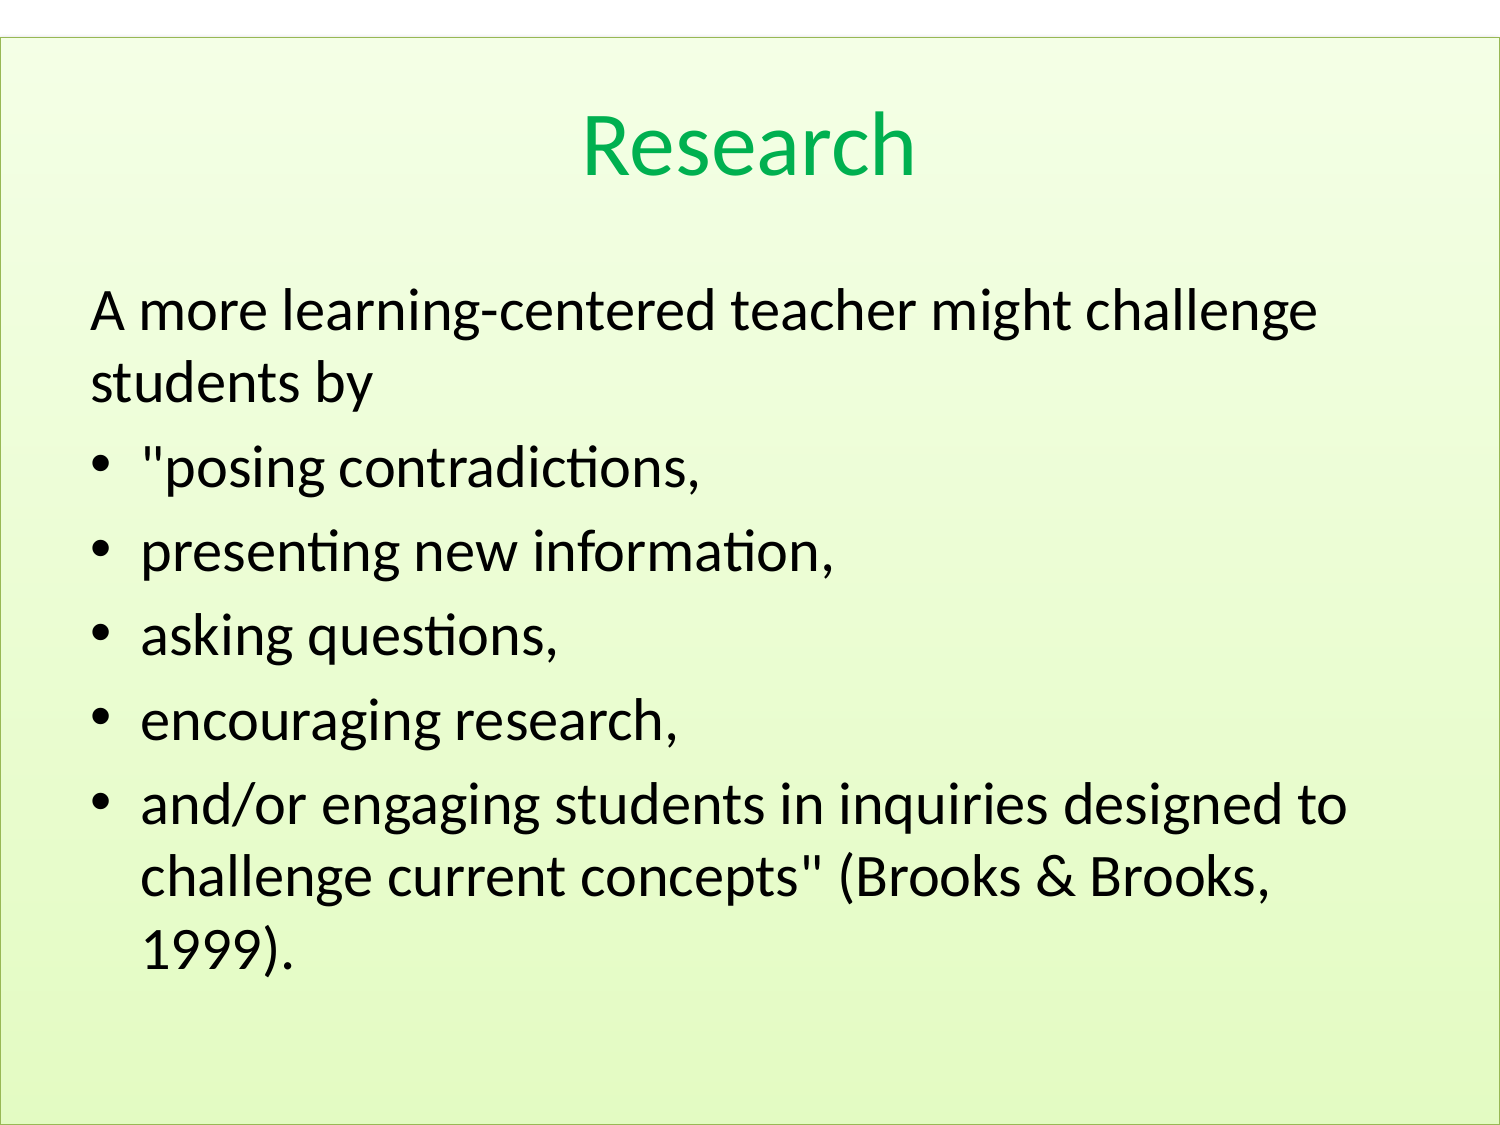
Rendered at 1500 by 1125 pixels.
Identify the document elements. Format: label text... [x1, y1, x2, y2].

title Research [75, 45, 1425, 233]
list A more learning-centered teacher might challenge students by "posing contradictions, presenting new information, asking questions, encouraging research, and/or engaging students in inquiries designed to challenge current concepts" (Brooks & Brooks, 1999). [75, 262, 1425, 1000]
text_box [0, 37, 1500, 1125]
